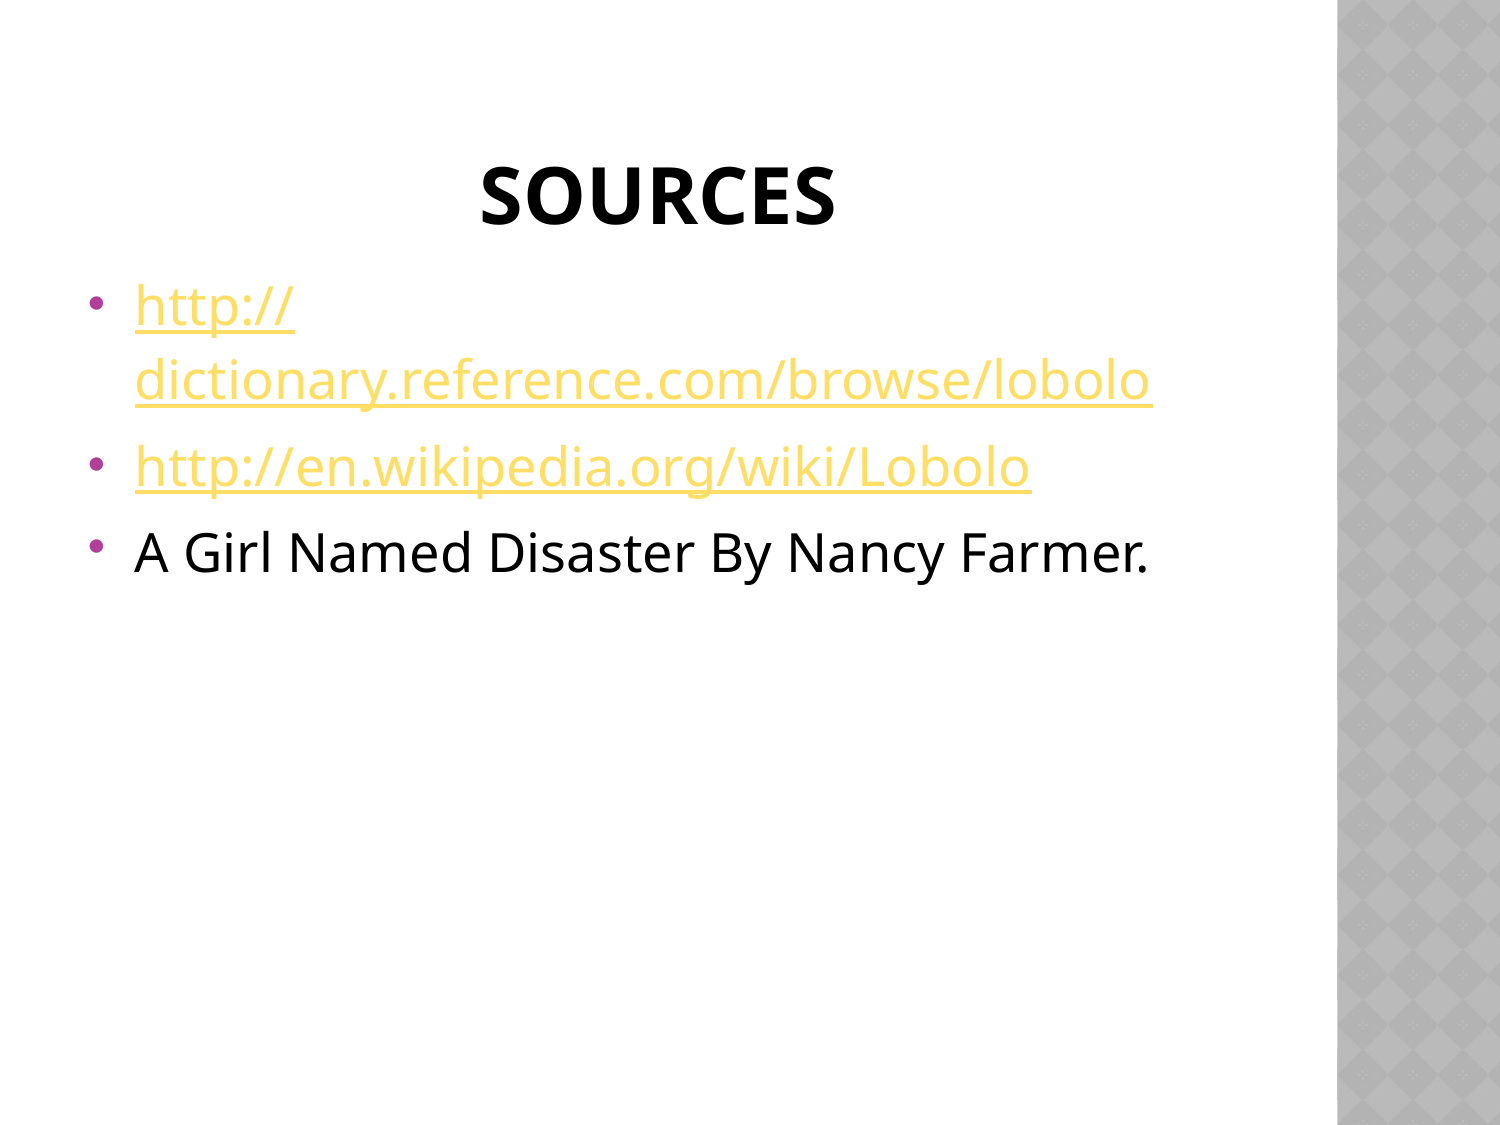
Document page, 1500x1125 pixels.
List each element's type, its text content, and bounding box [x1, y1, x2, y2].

list http://dictionary.reference.com/browse/lobolo http://en.wikipedia.org/wiki/Lobolo A Girl Named Disaster By Nancy Farmer. [75, 264, 1263, 1059]
title Sources [75, 52, 1263, 240]
